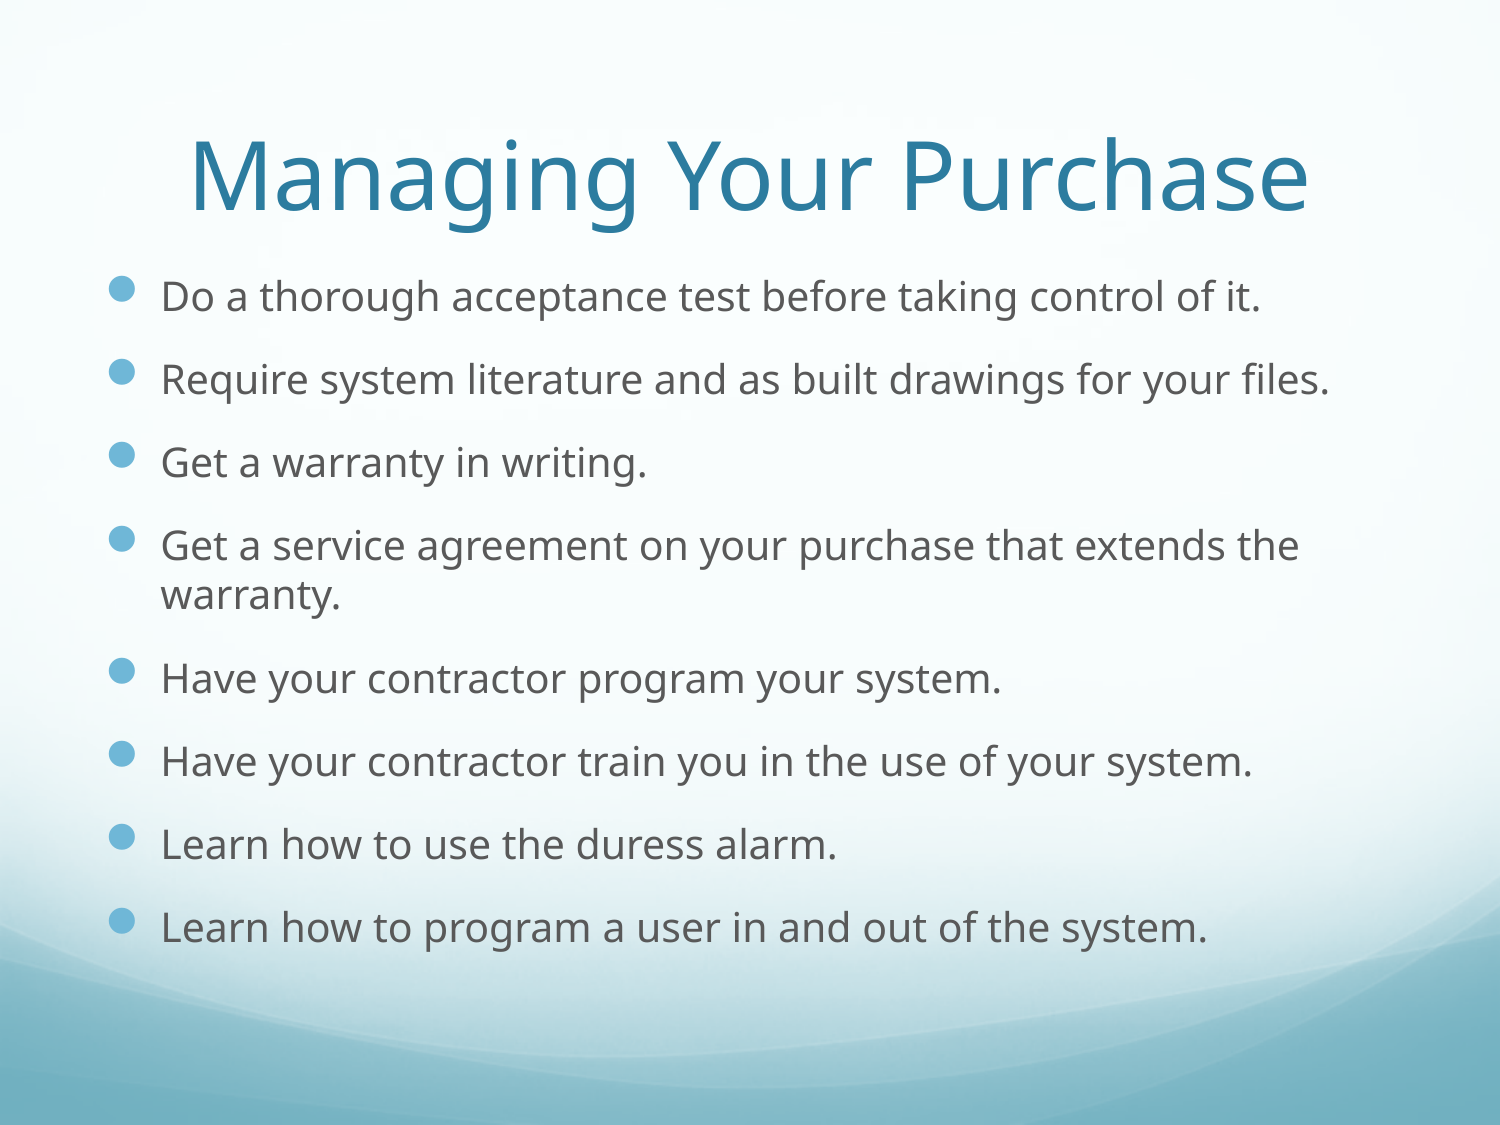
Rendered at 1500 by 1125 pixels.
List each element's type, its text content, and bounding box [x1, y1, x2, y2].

title Managing Your Purchase [90, 17, 1410, 237]
list Do a thorough acceptance test before taking control of it. Require system literature and as built drawings for your files. Get a warranty in writing. Get a service agreement on your purchase that extends the warranty. Have your contractor program your system. Have your contractor train you in the use of your system. Learn how to use the duress alarm. Learn how to program a user in and out of the system. [90, 262, 1410, 975]
